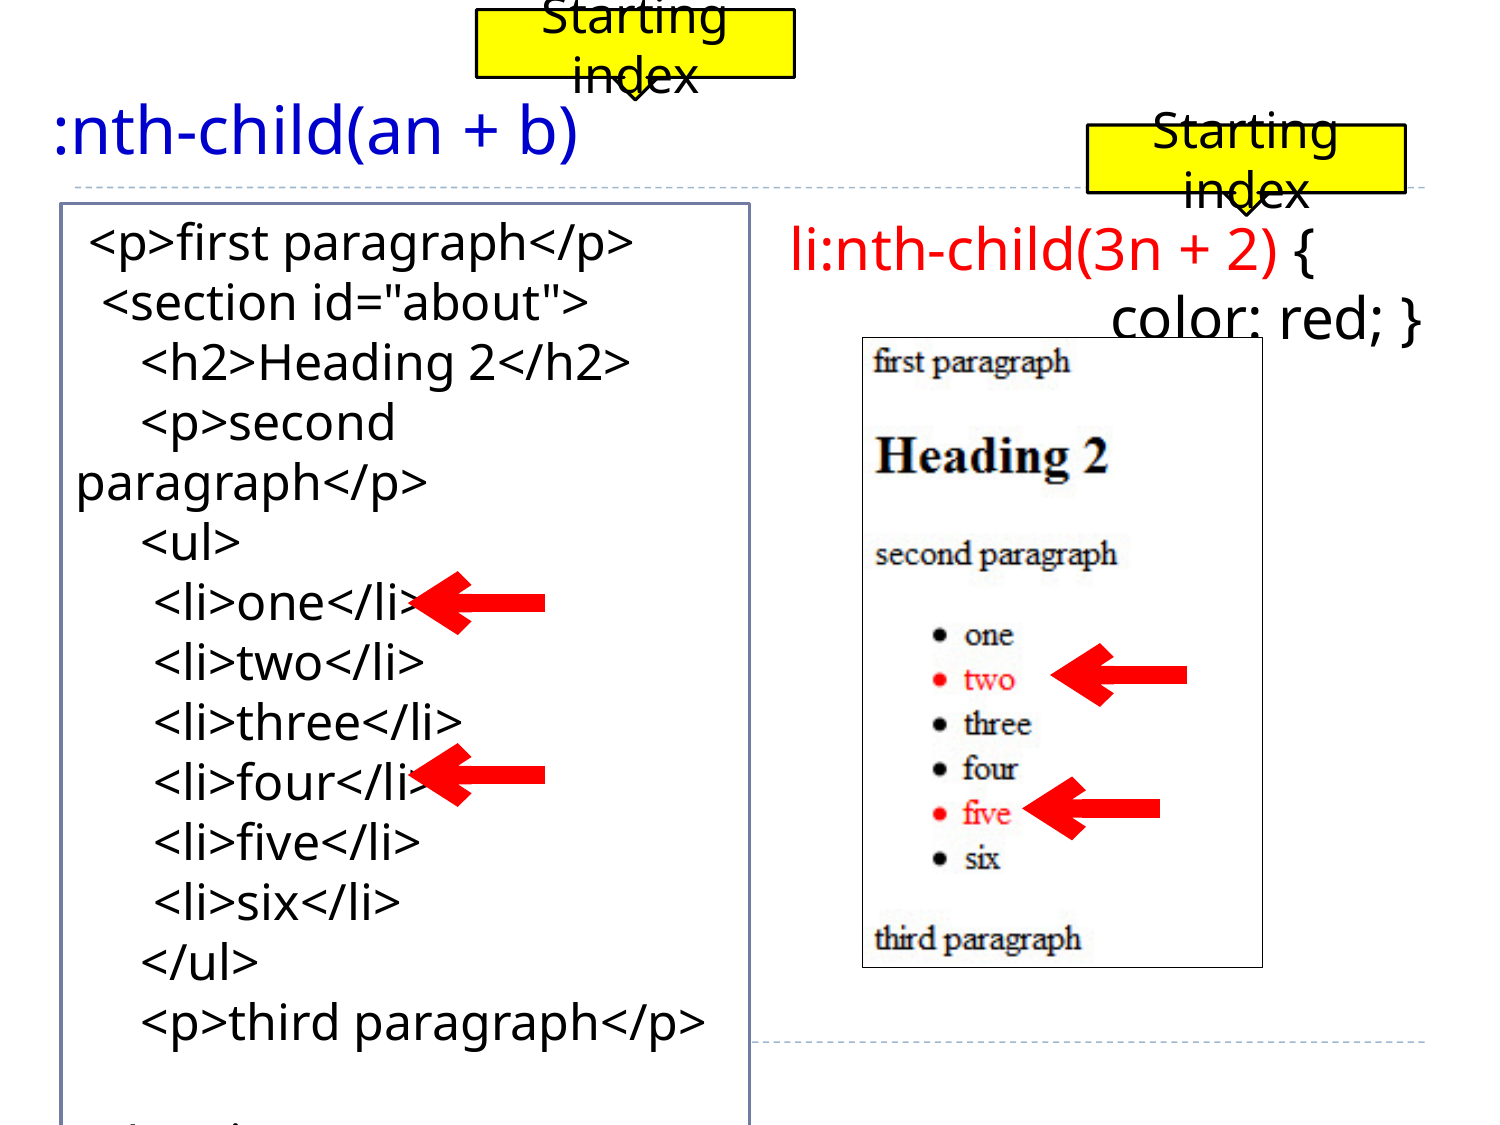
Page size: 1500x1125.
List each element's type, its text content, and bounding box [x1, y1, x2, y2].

picture [862, 336, 1263, 968]
title :nth-child(an + b) [37, 37, 1463, 175]
text_box Starting index [474, 8, 796, 102]
text_box Starting index [1085, 123, 1407, 217]
list [40, 168, 1500, 1057]
text_box li:nth-child(3n + 2) { color: red; } [774, 204, 1463, 359]
text_box <p>first paragraph</p> <section id="about"> <h2>Heading 2</h2> <p>second paragraph</p> <ul> <li>one</li> <li>two</li> <li>three</li> <li>four</li> <li>five</li> <li>six</li> </ul> <p>third paragraph</p> </section> [59, 202, 751, 1125]
